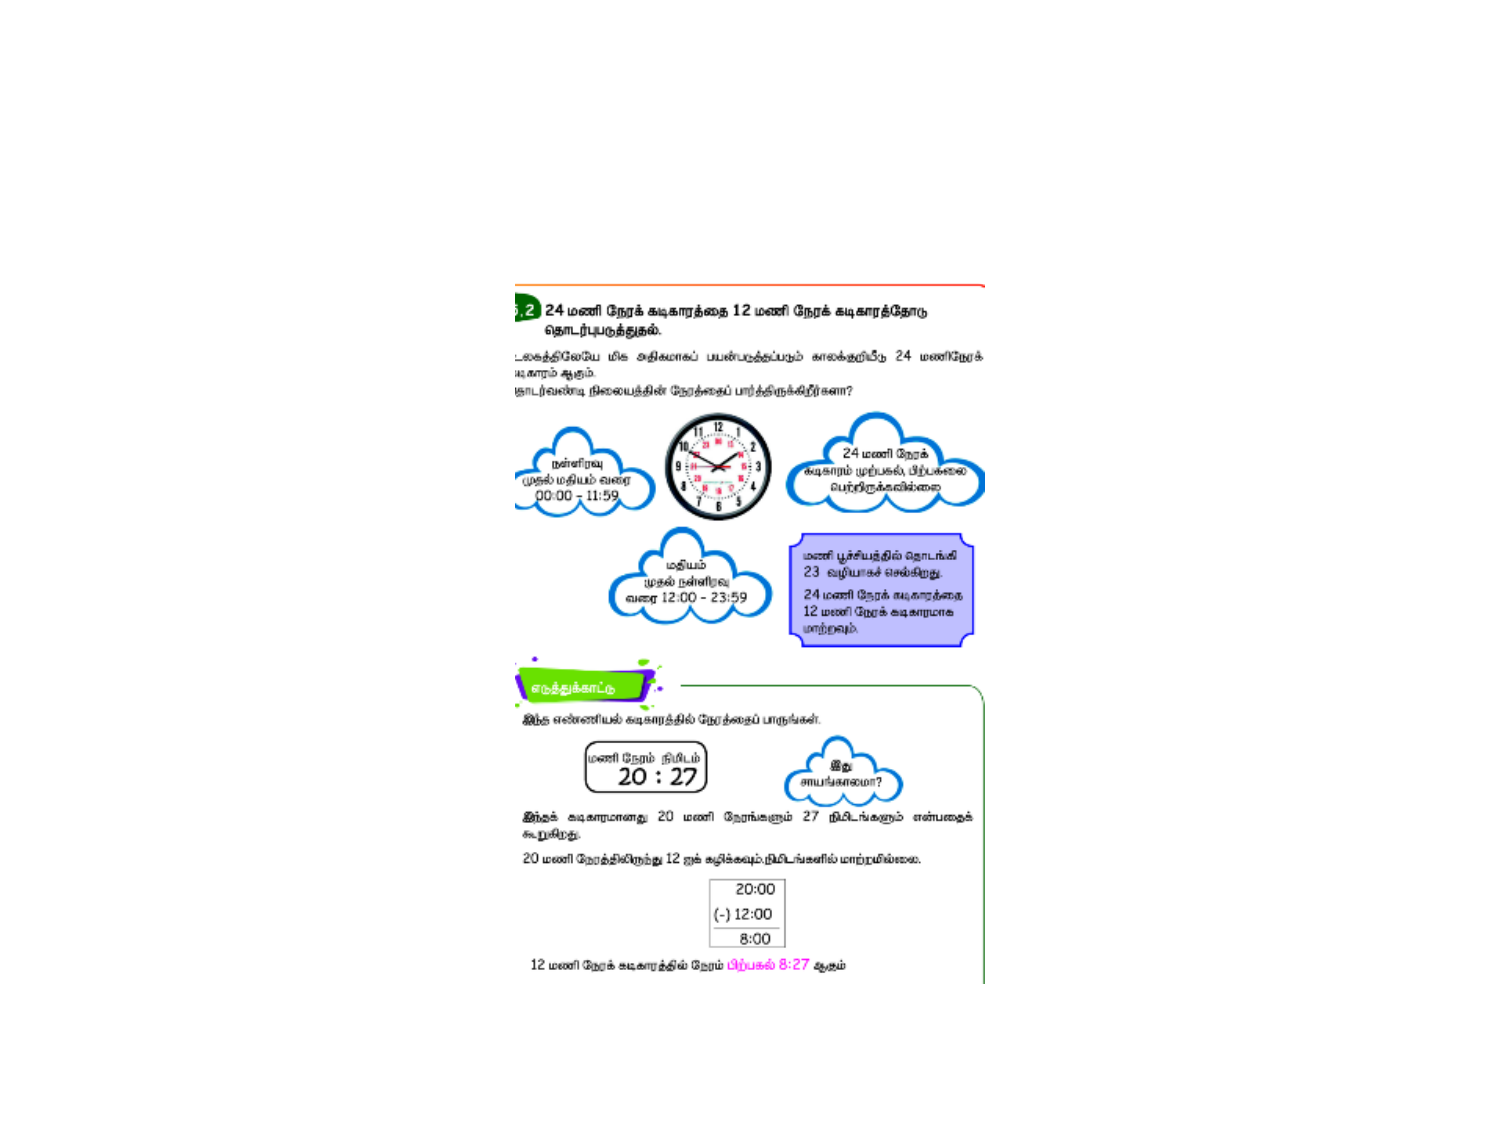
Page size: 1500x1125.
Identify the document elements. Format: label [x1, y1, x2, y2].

list [515, 283, 985, 984]
